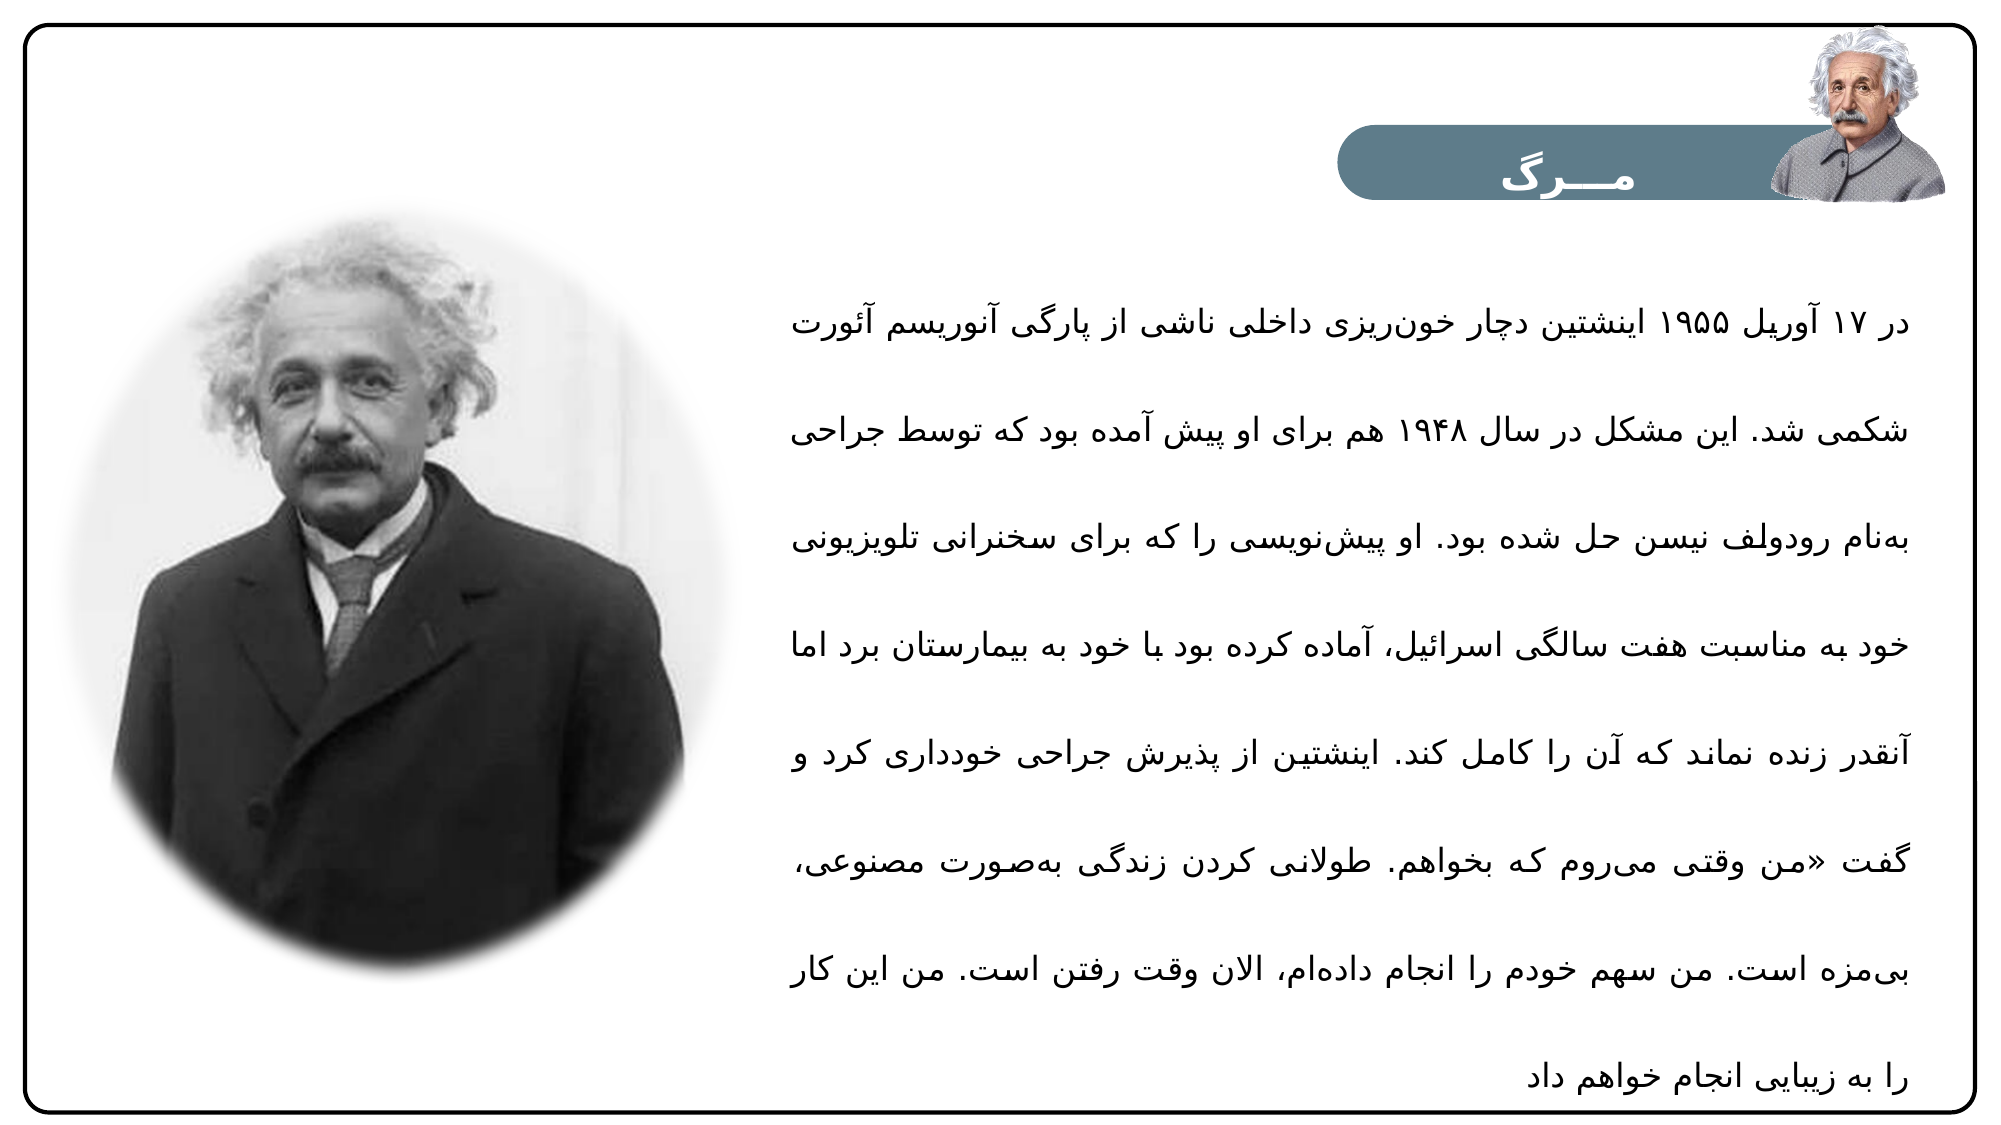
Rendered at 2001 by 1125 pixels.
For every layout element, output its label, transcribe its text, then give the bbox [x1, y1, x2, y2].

text_box در ۱۷ آوریل ۱۹۵۵ اینشتین دچار خون‌ریزی داخلی ناشی از پارگی آنوریسم آئورت شکمی شد. این مشکل در سال ۱۹۴۸ هم برای او پیش آمده بود که توسط جراحی به‌نام رودولف نیسن حل شده بود. او پیش‌نویسی را که برای سخنرانی تلویزیونی خود به مناسبت هفت سالگی اسرائیل، آماده کرده بود با خود به بیمارستان برد اما آنقدر زنده نماند که آن را کامل کند. اینشتین از پذیرش جراحی خودداری کرد و گفت «من وقتی می‌روم که بخواهم. طولانی کردن زندگی به‌صورت مصنوعی، بی‌مزه است. من سهم خودم را انجام داده‌ام، الان وقت رفتن است. من این کار را به زیبایی انجام خواهم داد [774, 224, 1925, 1102]
picture [49, 193, 744, 987]
text_box مـــرگ [1349, 115, 1788, 206]
picture [1761, 14, 1954, 213]
